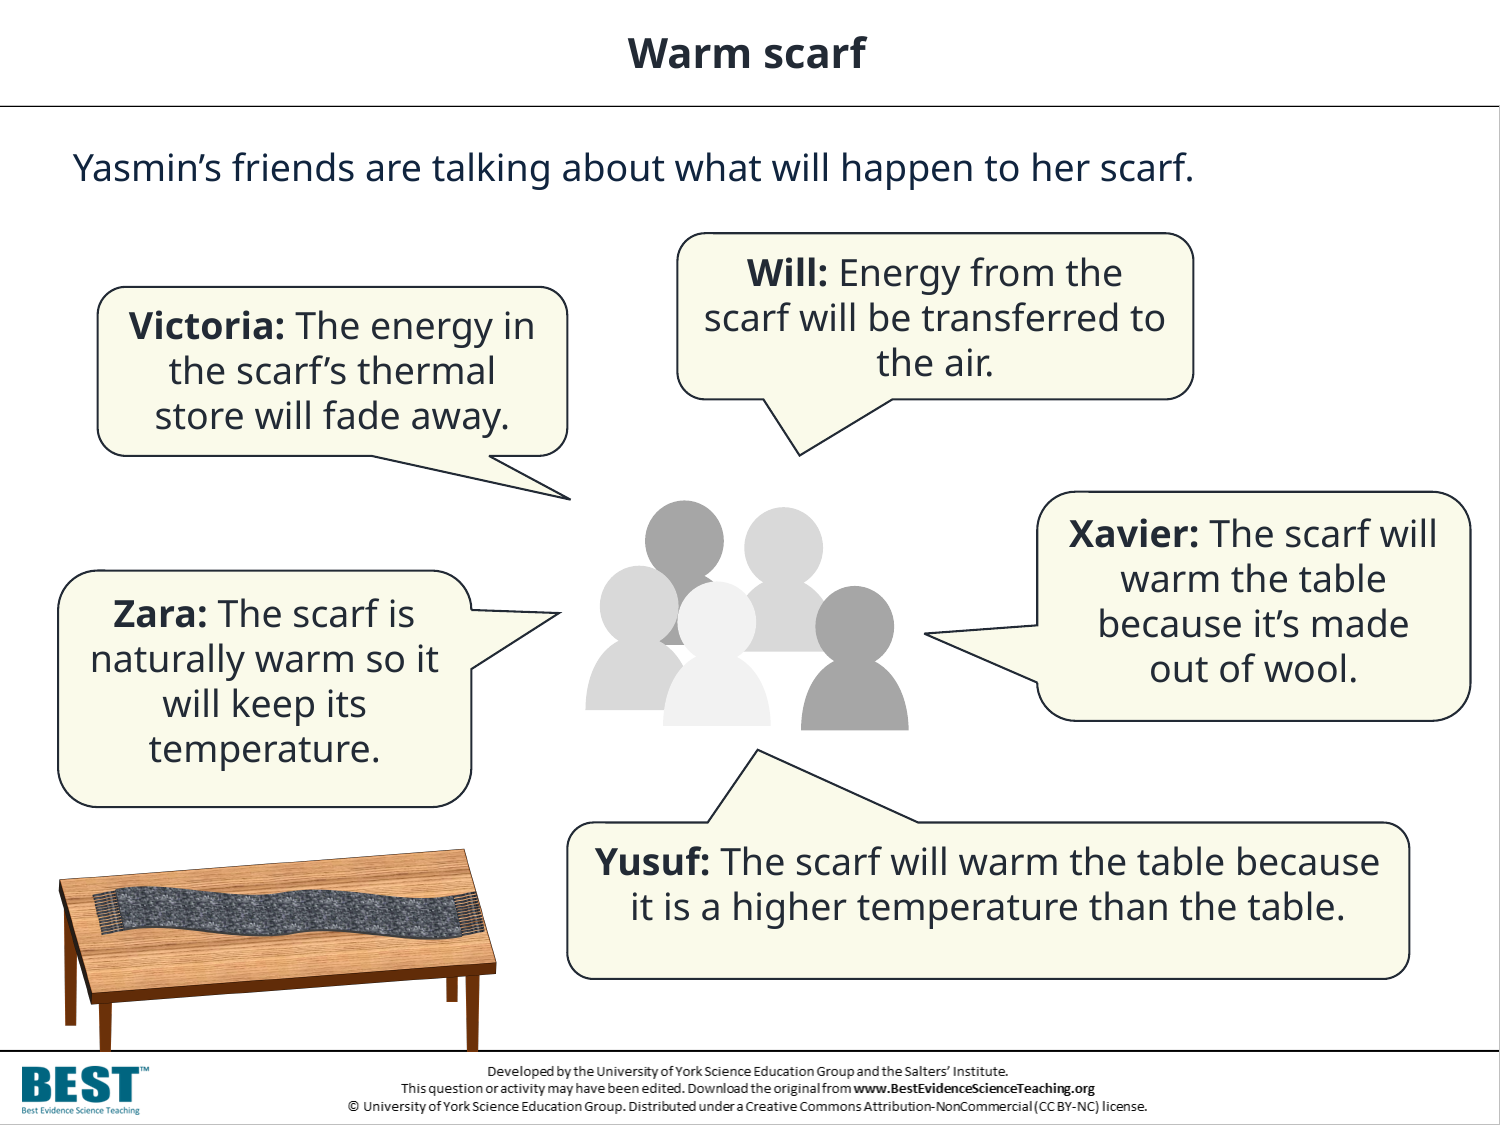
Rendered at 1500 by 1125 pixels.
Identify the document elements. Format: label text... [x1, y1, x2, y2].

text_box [585, 500, 909, 731]
text_box Warm scarf [23, 4, 1471, 99]
picture [0, 105, 1500, 1125]
